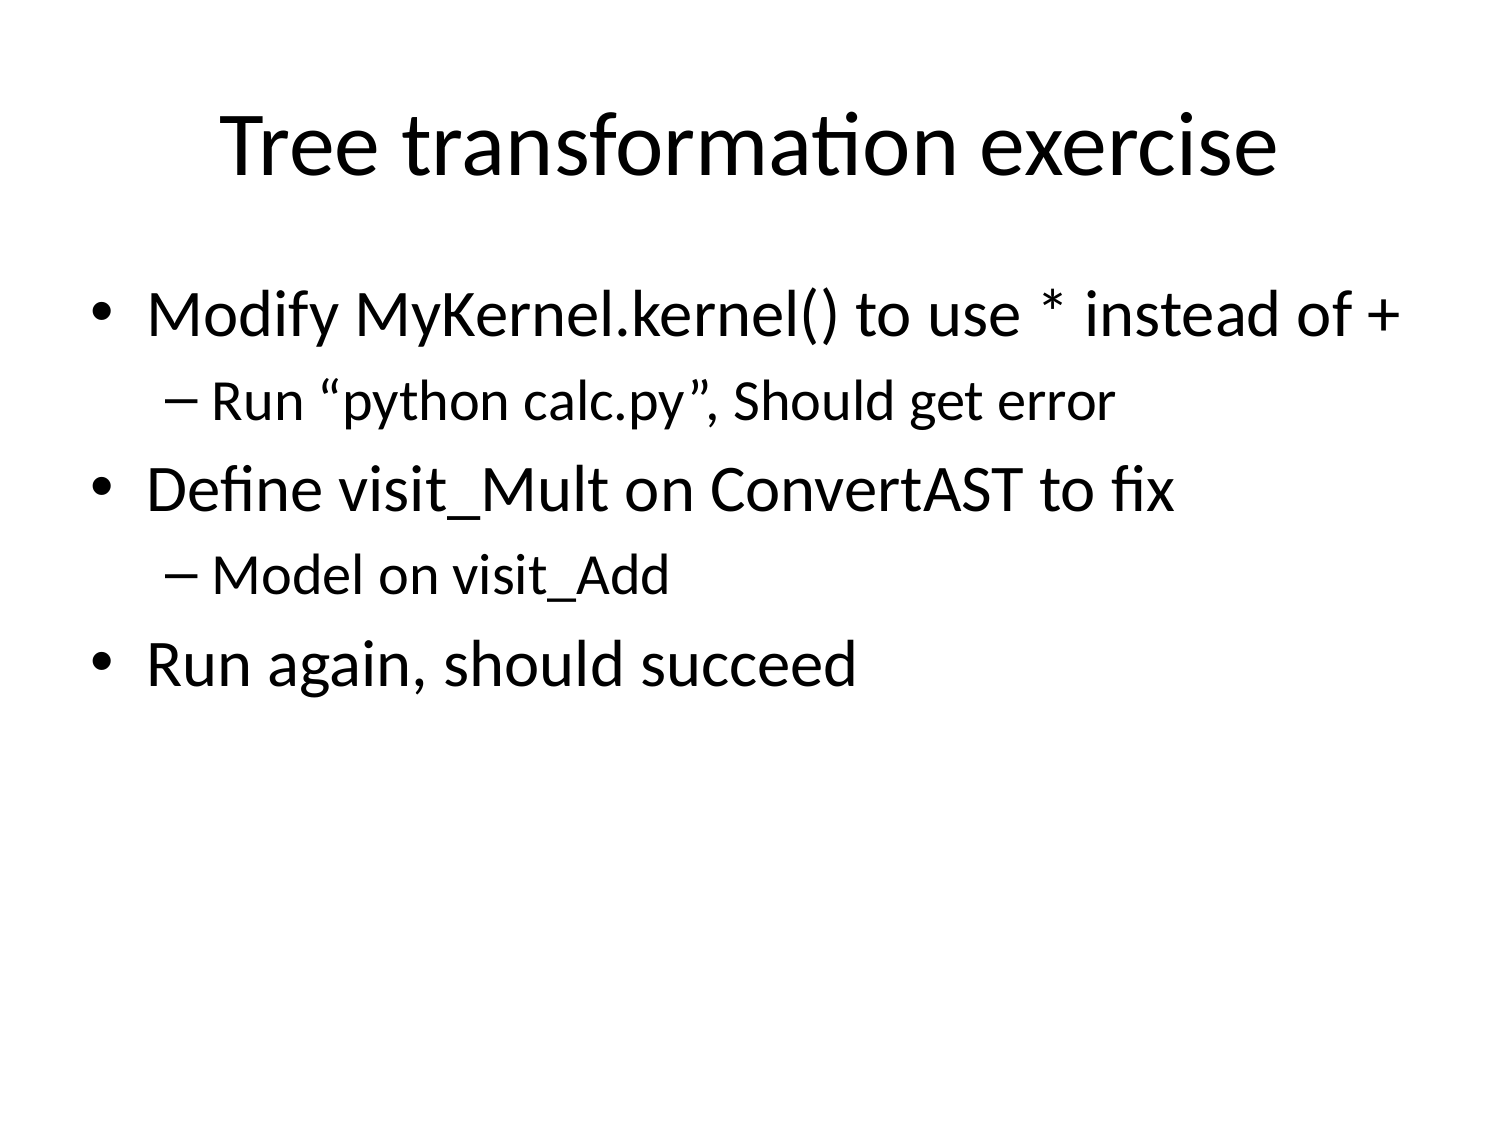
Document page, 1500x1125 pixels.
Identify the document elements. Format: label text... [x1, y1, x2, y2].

title Tree transformation exercise [75, 45, 1425, 233]
list Modify MyKernel.kernel() to use * instead of + Run “python calc.py”, Should get error Define visit_Mult on ConvertAST to fix Model on visit_Add Run again, should succeed [75, 262, 1425, 1005]
